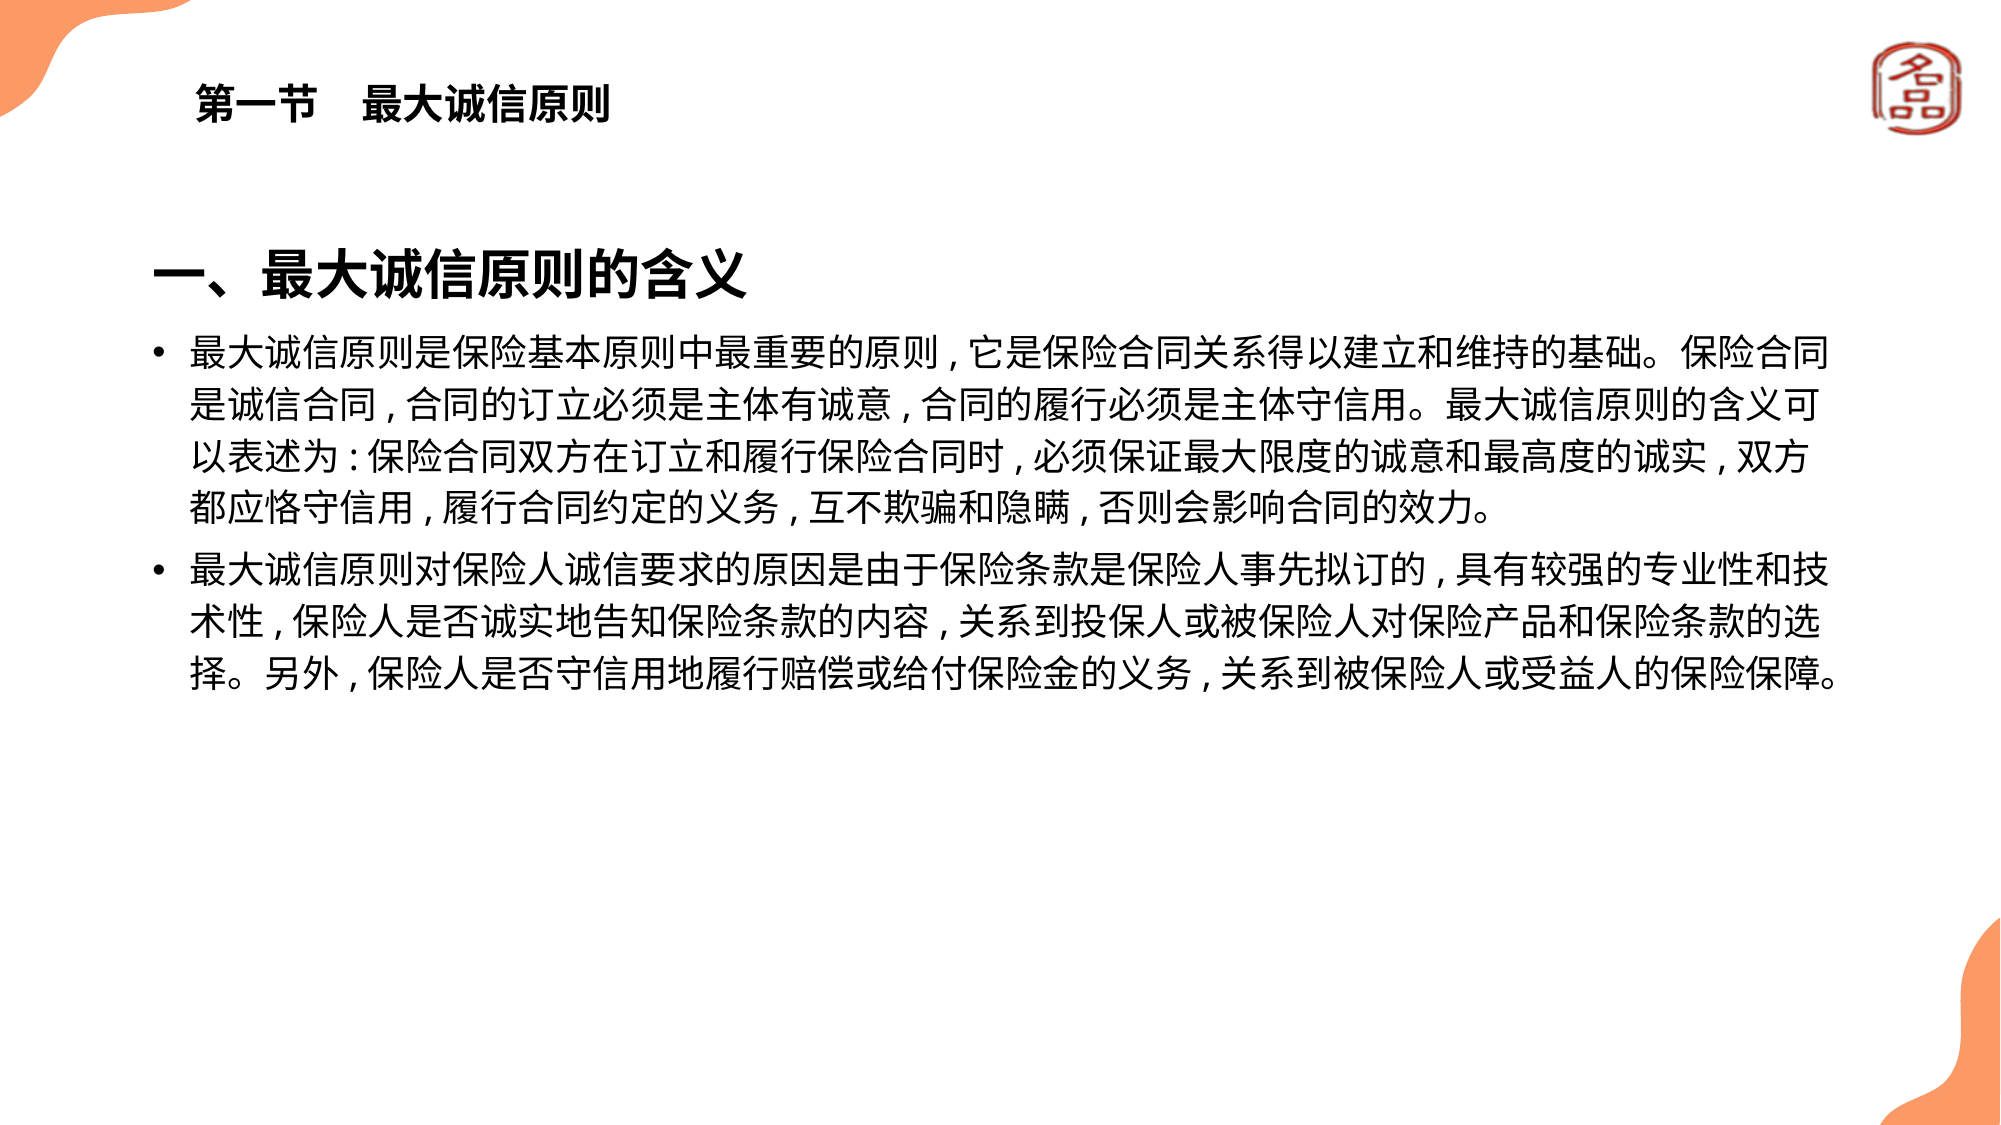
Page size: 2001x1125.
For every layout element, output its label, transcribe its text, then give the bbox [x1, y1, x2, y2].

title 第一节 最大诚信原则 [137, 60, 1863, 152]
list 一、最大诚信原则的含义 最大诚信原则是保险基本原则中最重要的原则,它是保险合同关系得以建立和维持的基础。保险合同是诚信合同,合同的订立必须是主体有诚意,合同的履行必须是主体守信用。最大诚信原则的含义可以表述为:保险合同双方在订立和履行保险合同时,必须保证最大限度的诚意和最高度的诚实,双方都应恪守信用,履行合同约定的义务,互不欺骗和隐瞒,否则会影响合同的效力。 最大诚信原则对保险人诚信要求的原因是由于保险条款是保险人事先拟订的,具有较强的专业性和技术性,保险人是否诚实地告知保险条款的内容,关系到投保人或被保险人对保险产品和保险条款的选择。另外,保险人是否守信用地履行赔偿或给付保险金的义务,关系到被保险人或受益人的保险保障。 [137, 217, 1863, 1031]
picture [1861, 10, 1990, 147]
